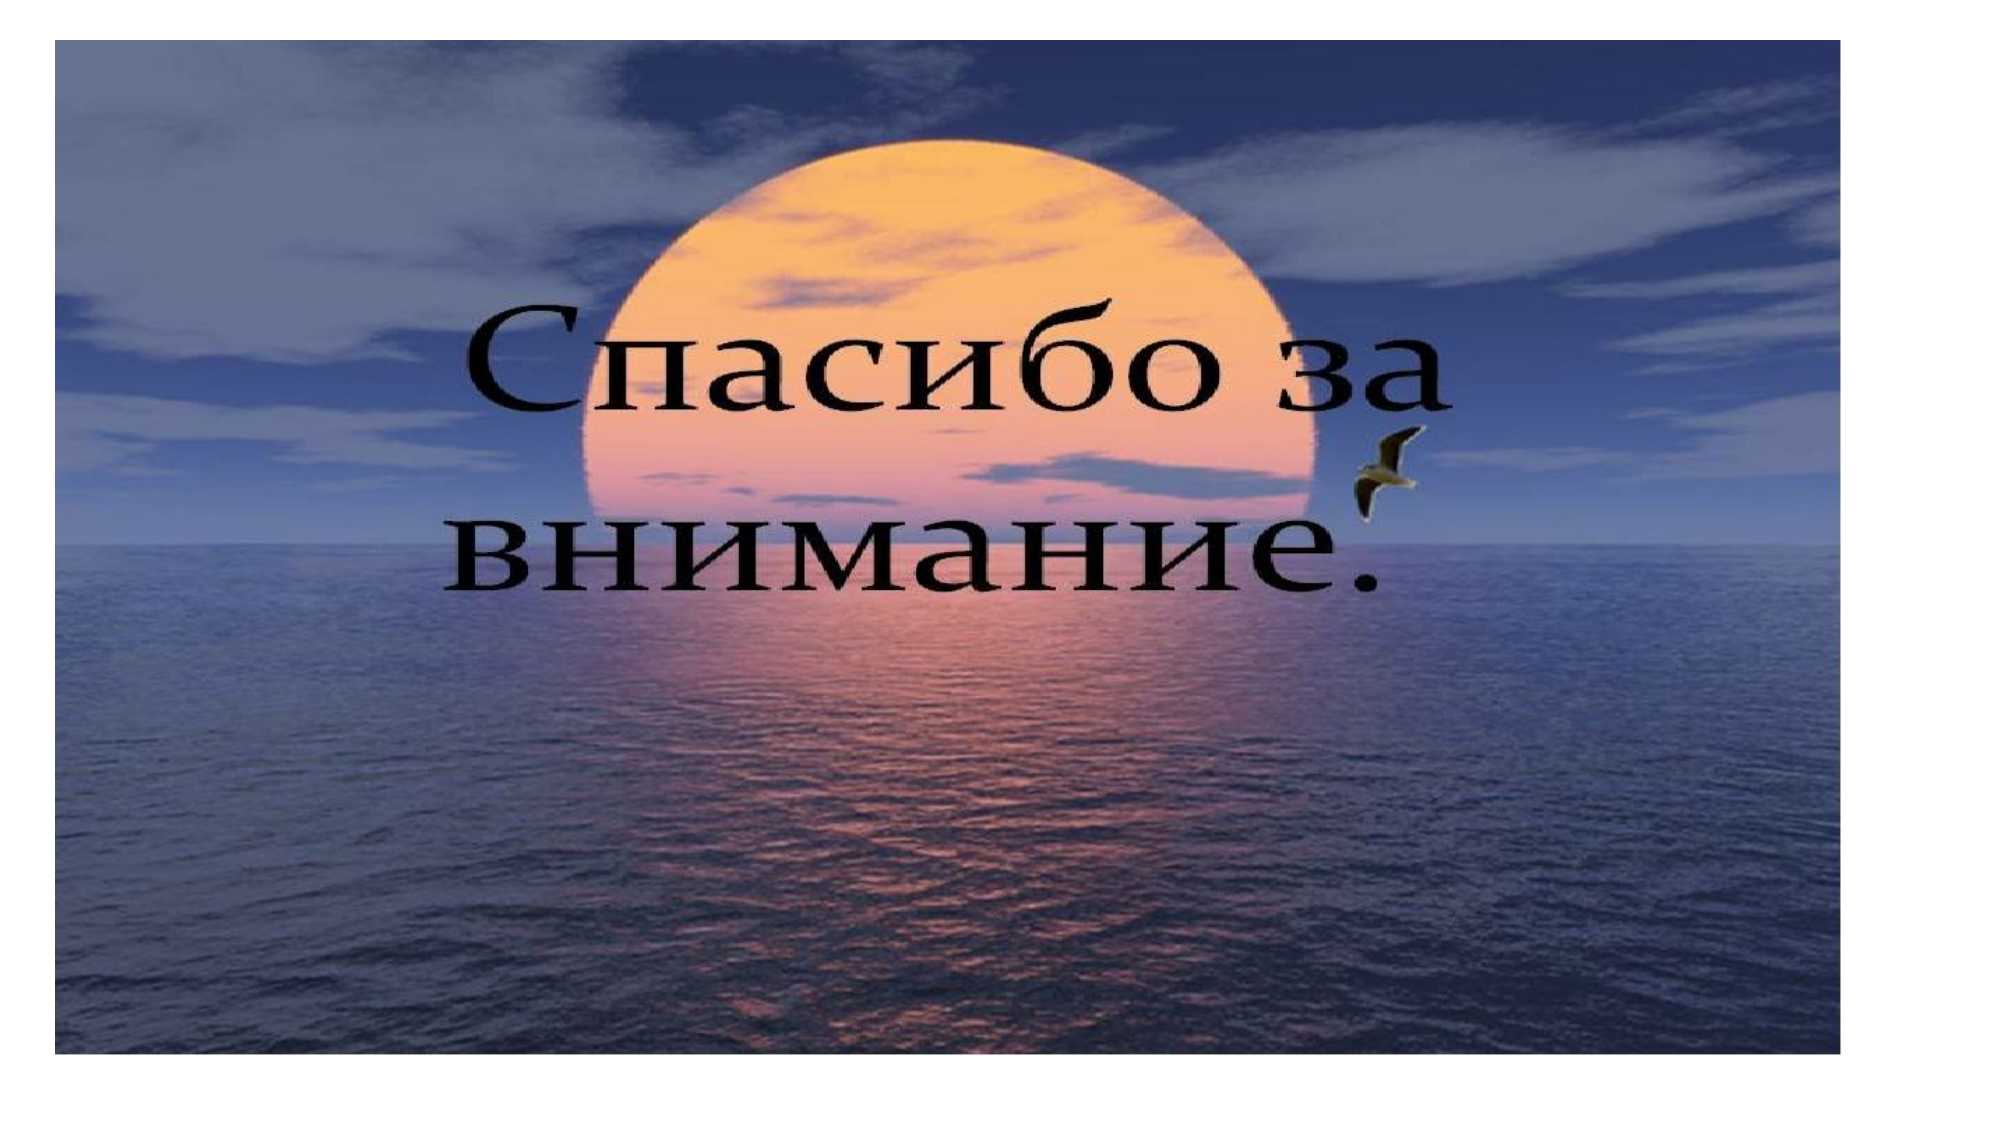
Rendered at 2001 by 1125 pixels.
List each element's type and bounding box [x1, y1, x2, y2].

list [55, 40, 1842, 1056]
